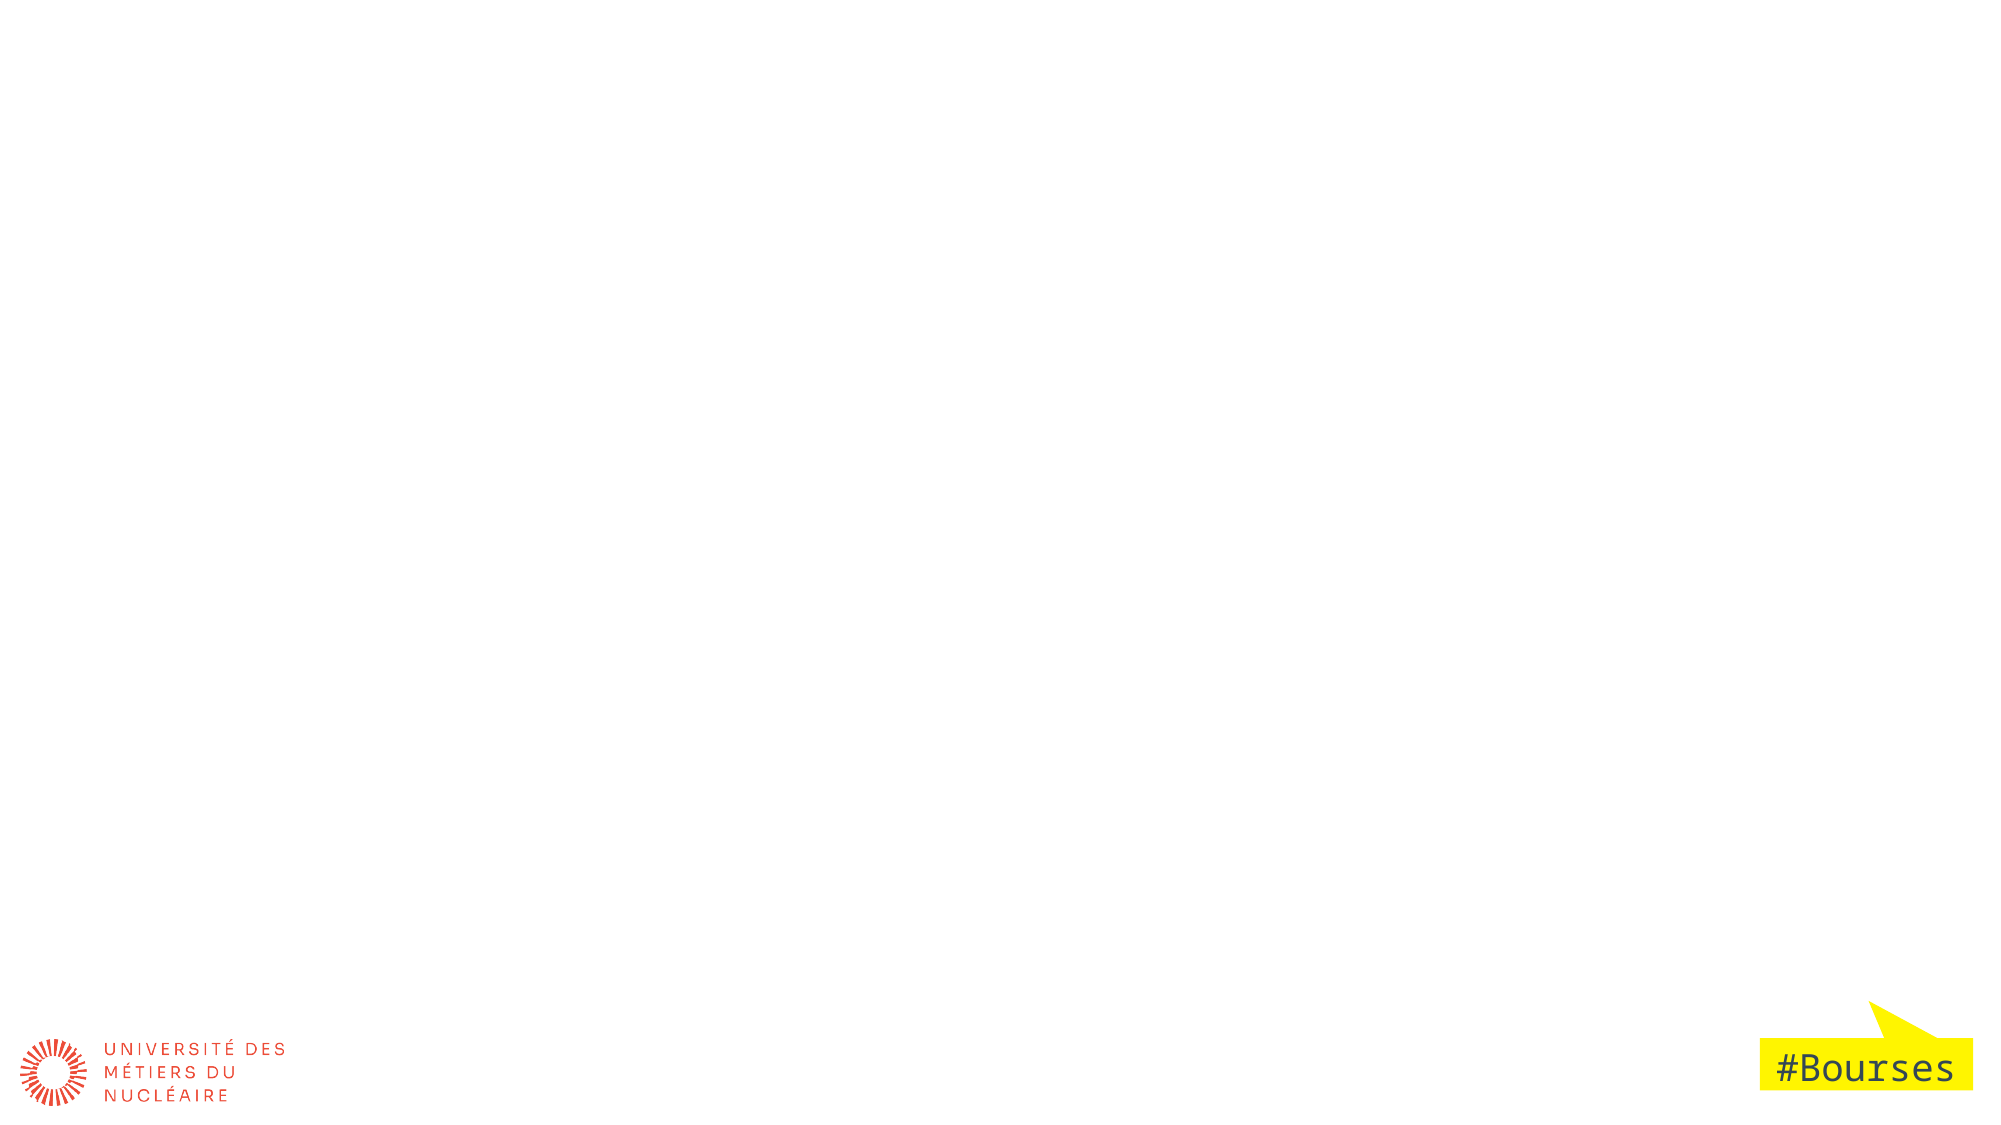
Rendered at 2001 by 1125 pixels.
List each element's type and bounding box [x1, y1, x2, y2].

picture [20, 1039, 284, 1106]
